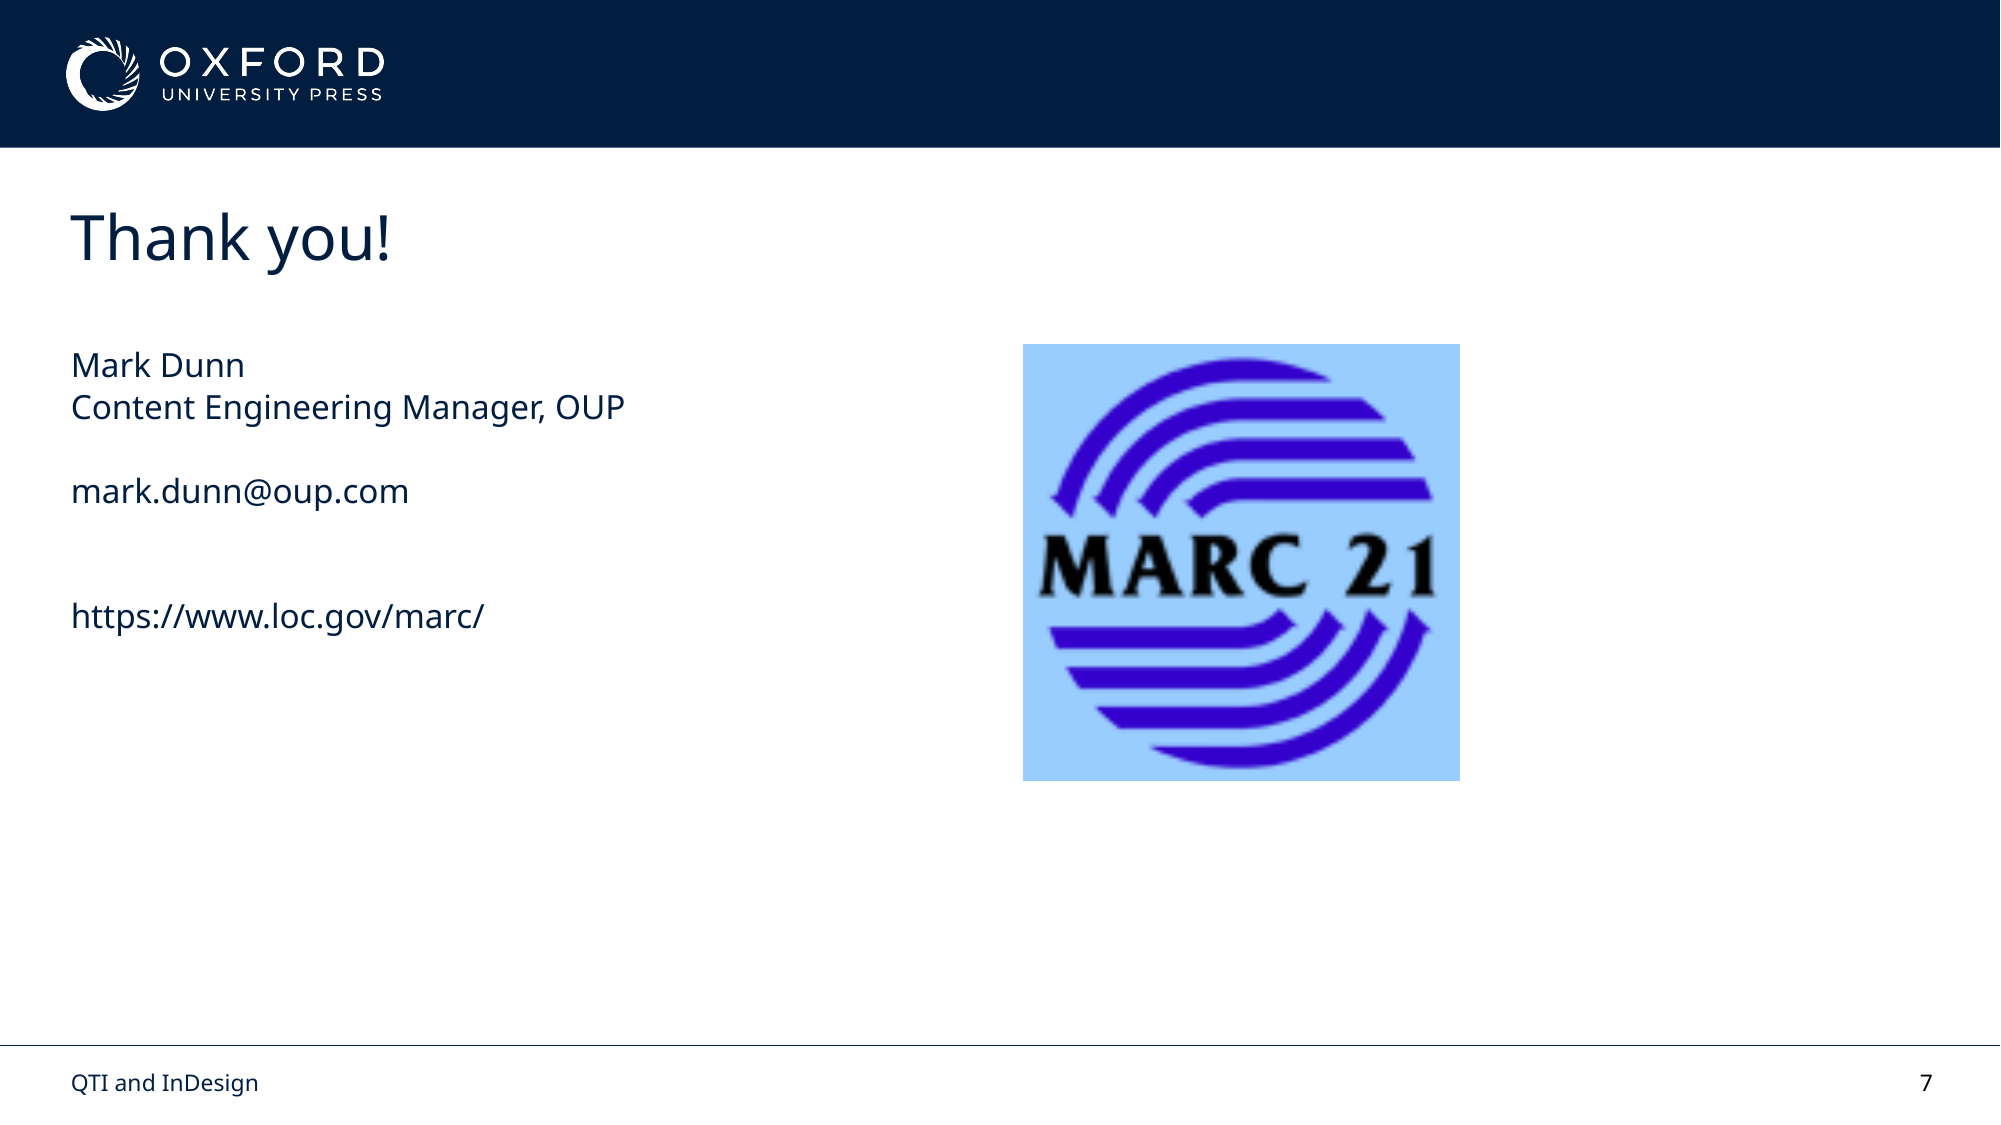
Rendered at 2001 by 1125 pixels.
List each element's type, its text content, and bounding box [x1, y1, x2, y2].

title Thank you! [70, 206, 1922, 325]
footer QTI and InDesign [70, 1068, 843, 1105]
list Mark Dunn Content Engineering Manager, OUP mark.dunn@oup.com https://www.loc.gov/marc/ [70, 342, 977, 1022]
picture [1023, 344, 1460, 781]
picture [66, 37, 384, 111]
slide_number 7 [1854, 1068, 1933, 1099]
